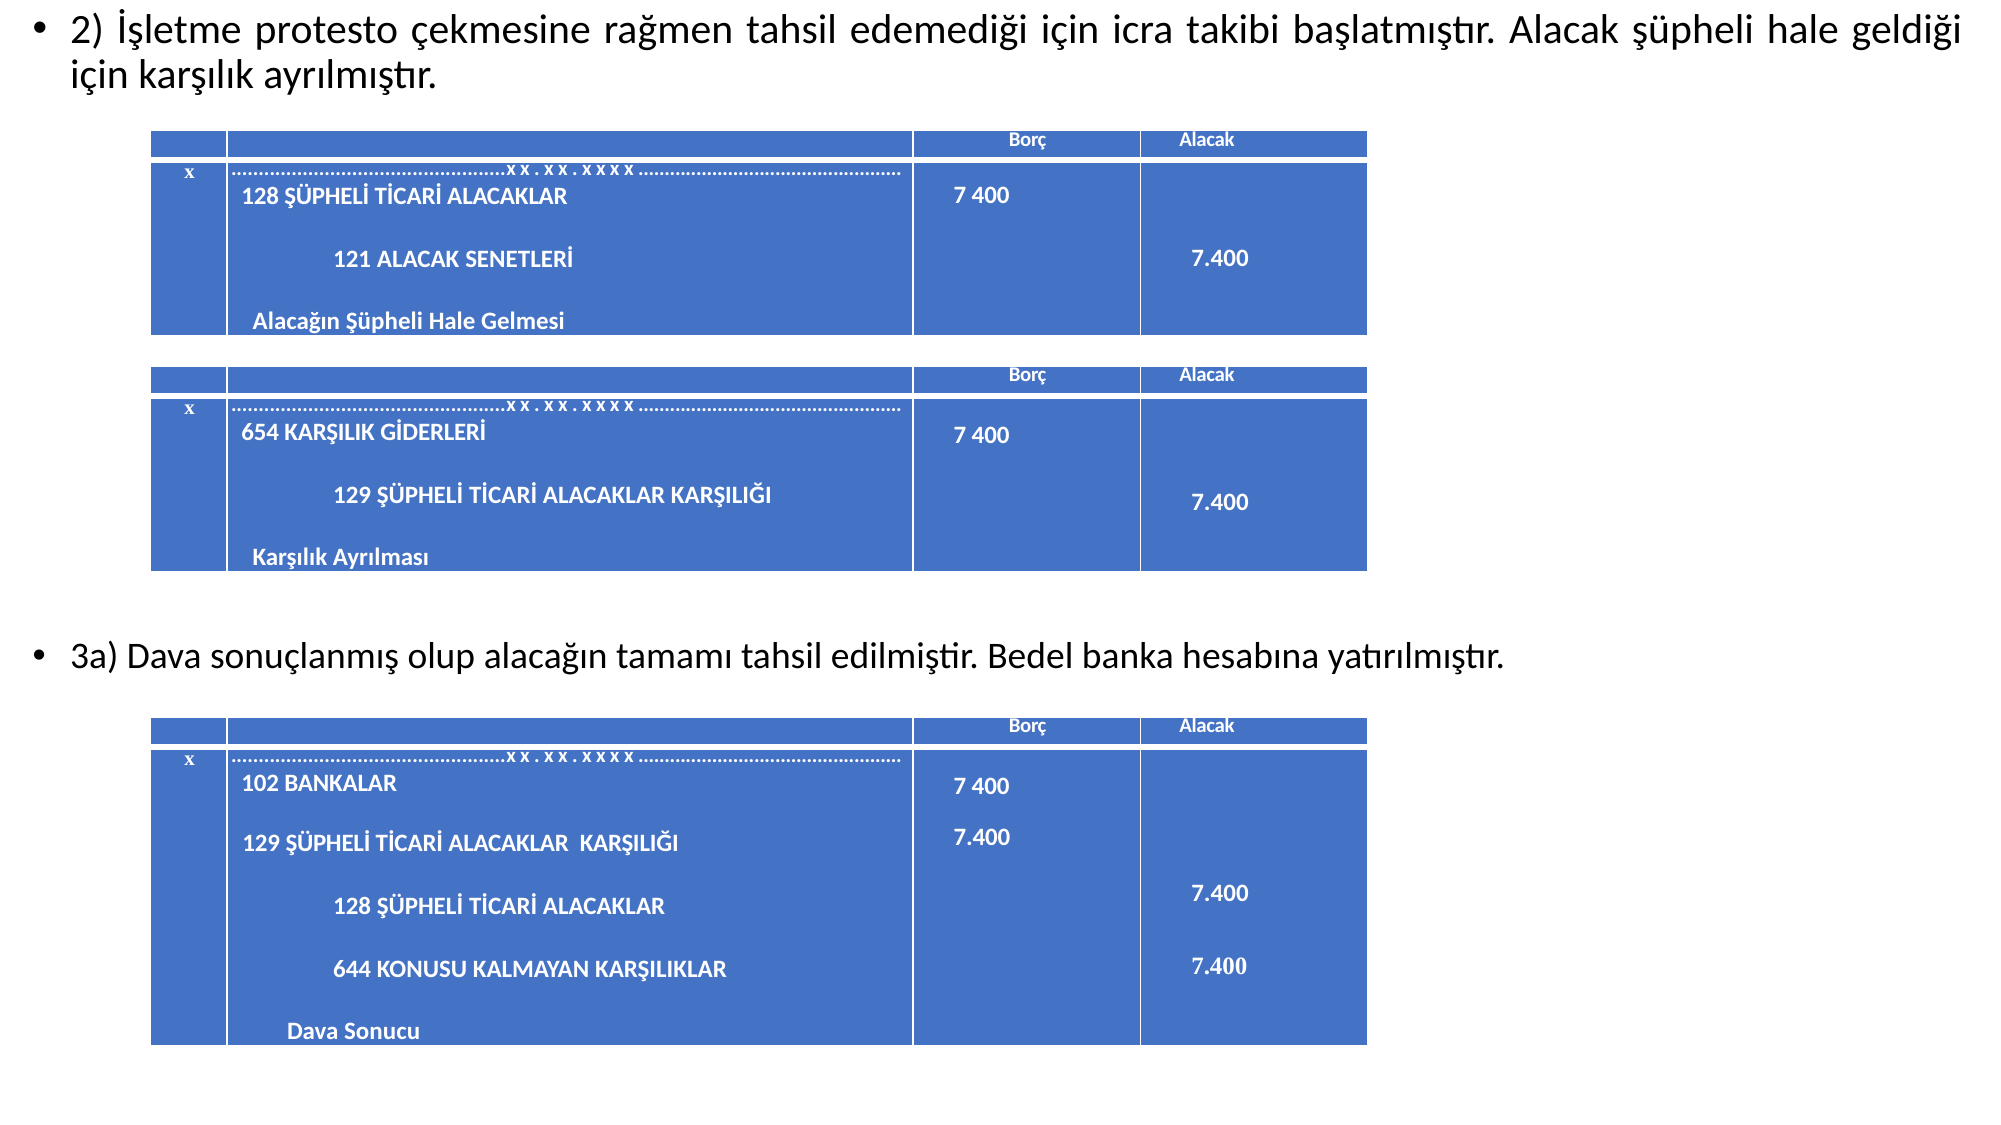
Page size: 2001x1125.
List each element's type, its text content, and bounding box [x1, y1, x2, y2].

table_cell ..................................................xx.xx.xxxx.................................................. 102 BANKALAR 129 ŞÜPHELİ TİCARİ ALACAKLAR KARŞILIĞI 128 ŞÜPHELİ TİCARİ ALACAKLAR 644 KONUSU KALMAYAN KARŞILIKLAR Dava Sonucu [228, 750, 912, 1045]
table_cell x [151, 163, 226, 335]
table_header Alacak [1141, 367, 1367, 393]
table_cell ..................................................xx.xx.xxxx.................................................. 654 KARŞILIK GİDERLERİ 129 ŞÜPHELİ TİCARİ ALACAKLAR KARŞILIĞI Karşılık Ayrılması [228, 399, 912, 571]
table_header [228, 131, 912, 157]
table_header Borç [914, 718, 1140, 744]
table_cell 7 400 7.400 [914, 750, 1140, 1045]
table_cell 7 400 [914, 399, 1140, 571]
table_header [151, 718, 226, 744]
table_cell 7.400 [1141, 399, 1367, 571]
table_header [228, 718, 912, 744]
table_cell 7.400 [1141, 163, 1367, 335]
table_header Borç [914, 131, 1140, 157]
table_cell ..................................................xx.xx.xxxx.................................................. 128 ŞÜPHELİ TİCARİ ALACAKLAR 121 ALACAK SENETLERİ Alacağın Şüpheli Hale Gelmesi [228, 163, 912, 335]
table_header [151, 131, 226, 157]
table_header [228, 367, 912, 393]
list 2) İşletme protesto çekmesine rağmen tahsil edemediği için icra takibi başlatmıştır. Alacak şüpheli hale geldiği için karşılık ayrılmıştır. 3a) Dava sonuçlanmış olup alacağın tamamı tahsil edilmiştir. Bedel banka hesabına yatırılmıştır. [17, 0, 1979, 1061]
table_cell x [151, 750, 226, 1045]
table_cell 7.400 7.400 [1141, 750, 1367, 1045]
table_cell 7 400 [914, 163, 1140, 335]
table_header Alacak [1141, 718, 1367, 744]
table_header [151, 367, 226, 393]
table_cell x [151, 399, 226, 571]
table_header Borç [914, 367, 1140, 393]
table_header Alacak [1141, 131, 1367, 157]
